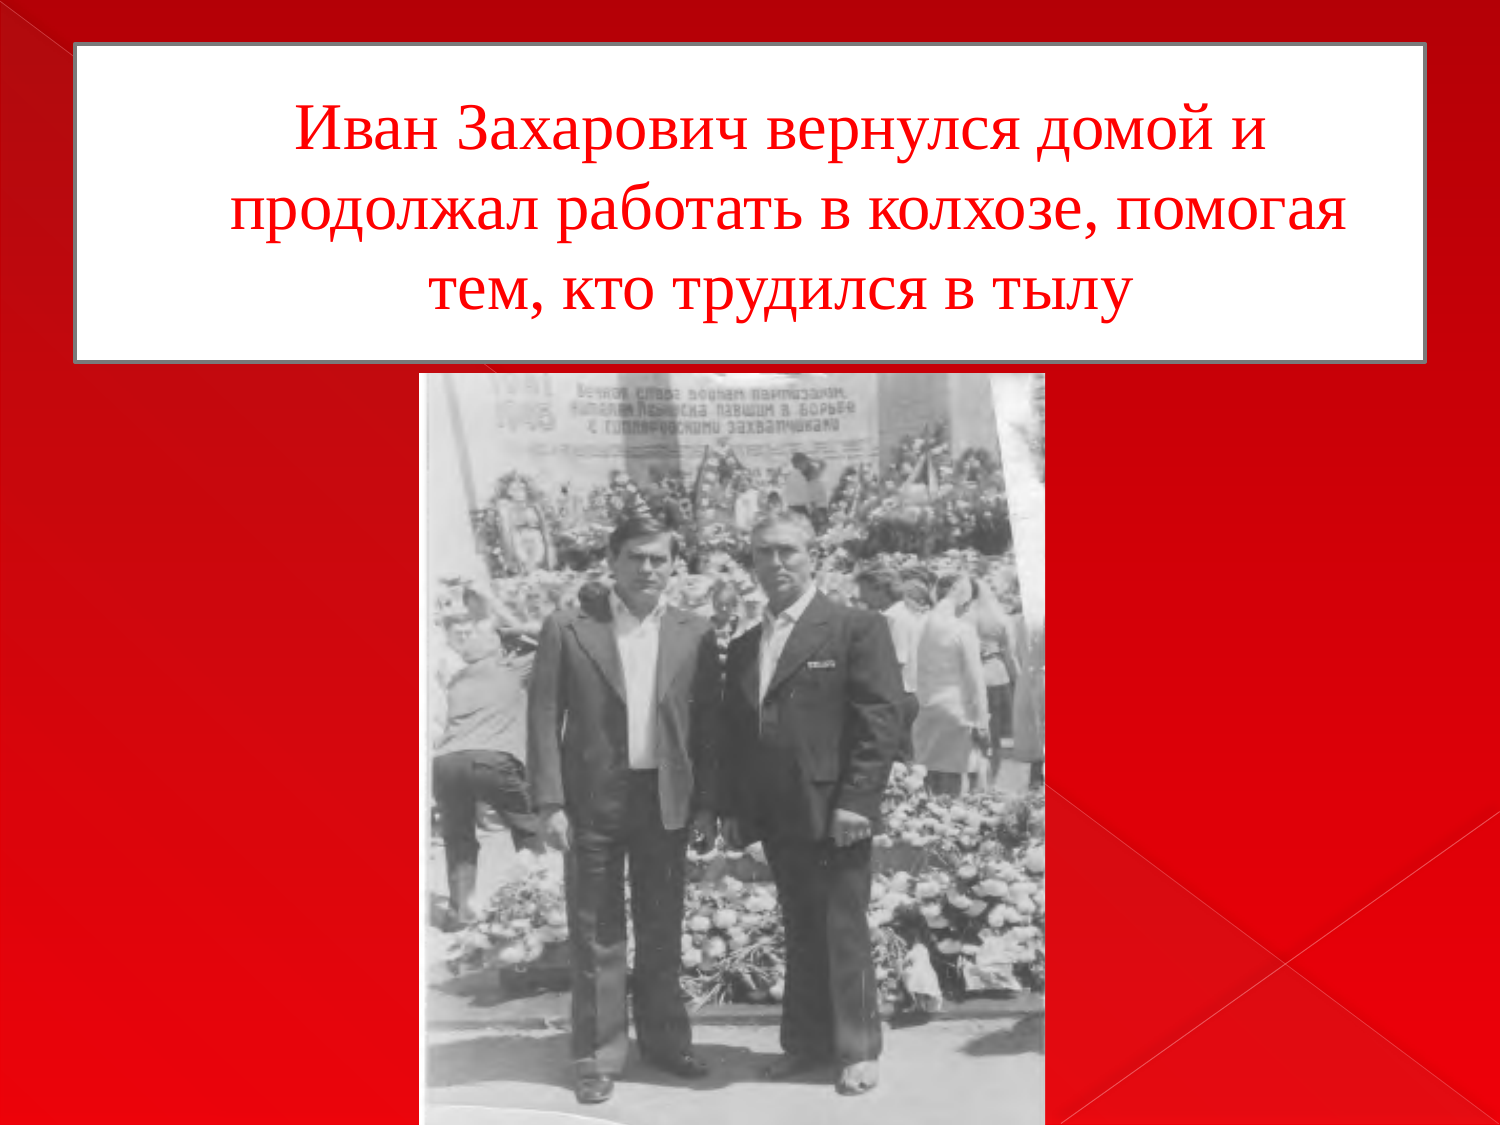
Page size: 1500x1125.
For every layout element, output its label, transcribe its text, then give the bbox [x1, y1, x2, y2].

picture [418, 373, 1046, 1125]
title Иван Захарович вернулся домой и продолжал работать в колхозе, помогая тем, кто трудился в тылу [73, 42, 1427, 364]
